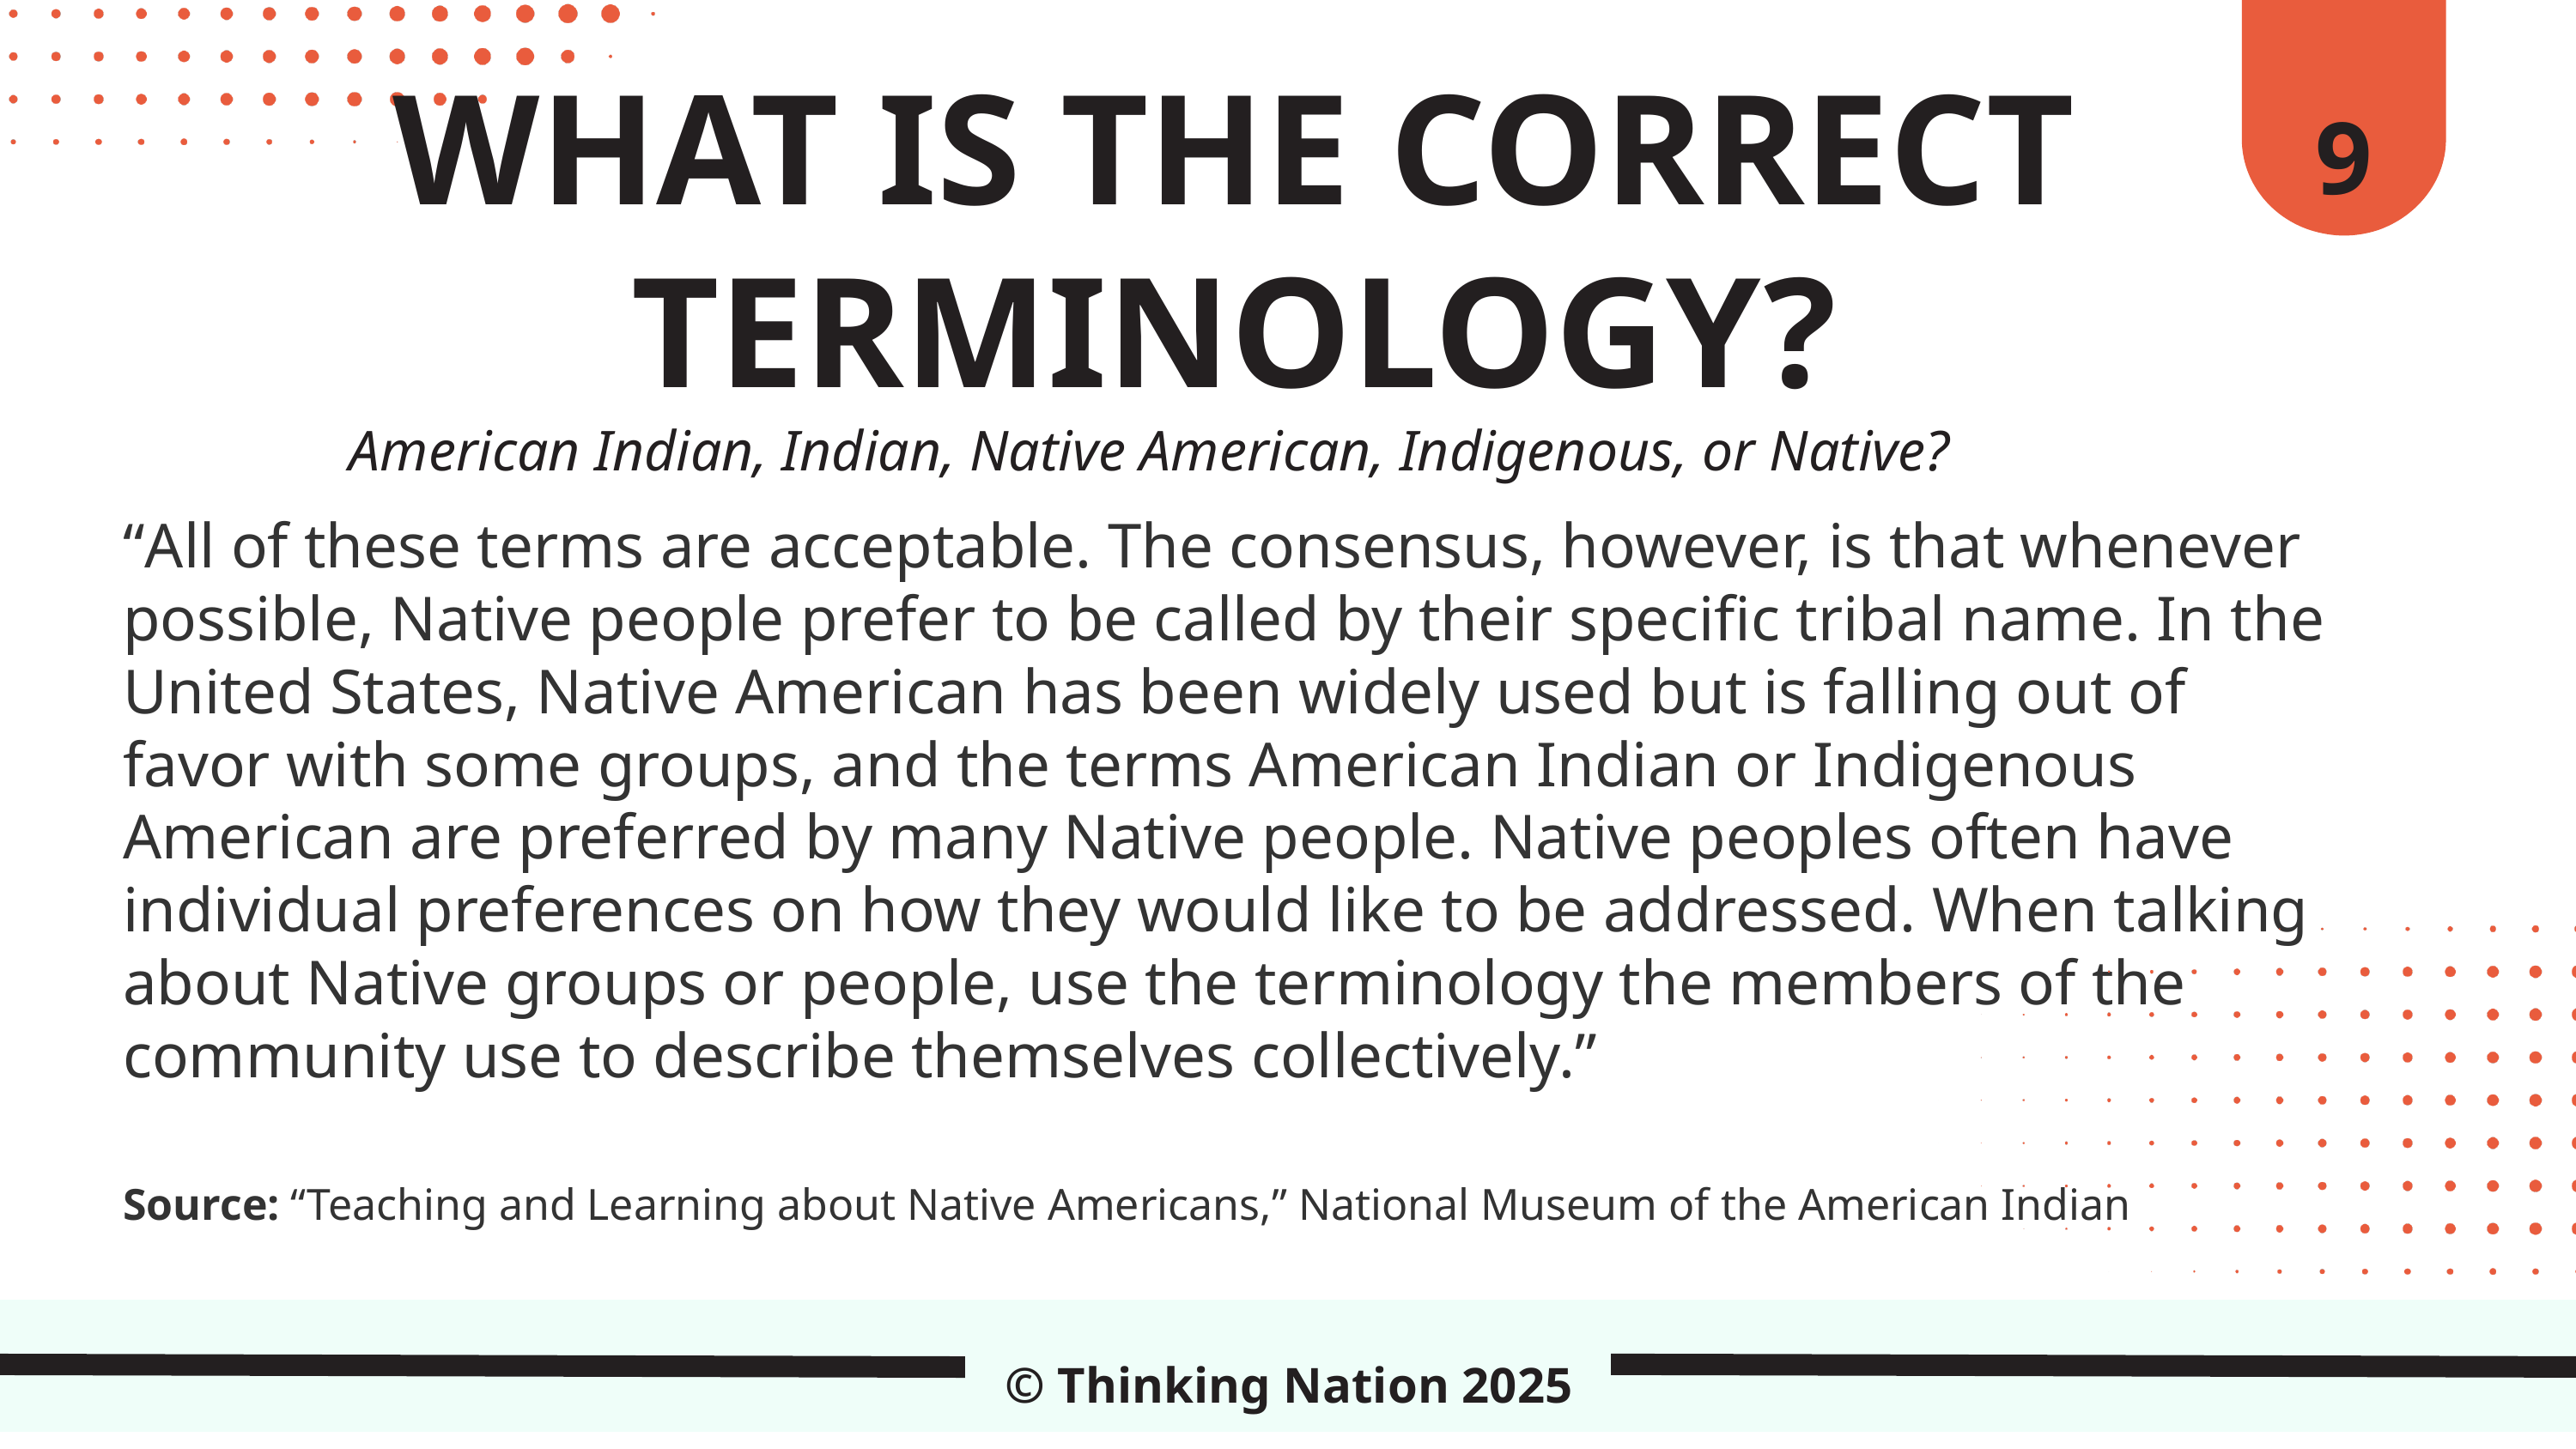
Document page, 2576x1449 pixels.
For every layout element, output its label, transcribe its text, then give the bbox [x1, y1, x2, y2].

text_box “All of these terms are acceptable. The consensus, however, is that whenever possible, Native people prefer to be called by their specific tribal name. In the United States, Native American has been widely used but is falling out of favor with some groups, and the terms American Indian or Indigenous American are preferred by many Native people. Native peoples often have individual preferences on how they would like to be addressed. When talking about Native groups or people, use the terminology the members of the community use to describe themselves collectively.” Source: “Teaching and Learning about Native Americans,” National Museum of the American Indian [123, 506, 2345, 1229]
text_box [0, 0, 660, 145]
text_box [1938, 925, 2576, 1275]
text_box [2233, 0, 2455, 236]
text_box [0, 1299, 2576, 1433]
text_box American Indian, Indian, Native American, Indigenous, or Native? [349, 415, 2119, 482]
text_box WHAT IS THE CORRECT TERMINOLOGY? [217, 52, 2251, 418]
